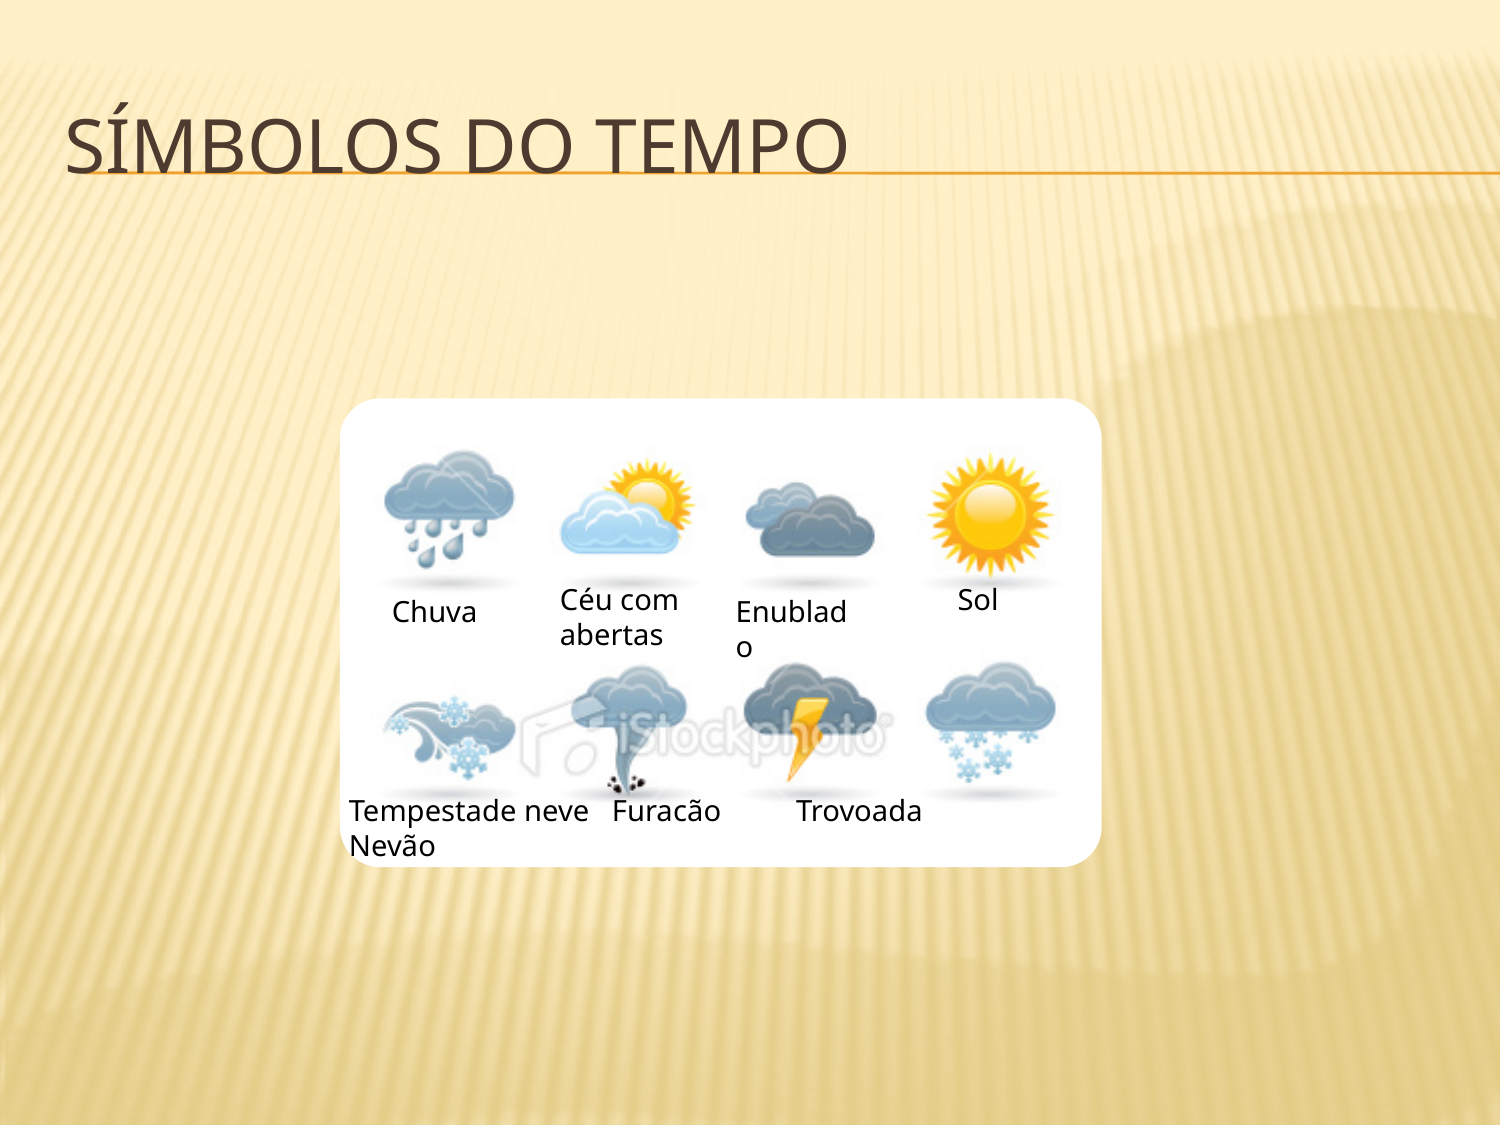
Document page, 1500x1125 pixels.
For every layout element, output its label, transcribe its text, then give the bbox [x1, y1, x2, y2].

picture [339, 398, 1102, 868]
title Símbolos do Tempo [49, 75, 1475, 213]
